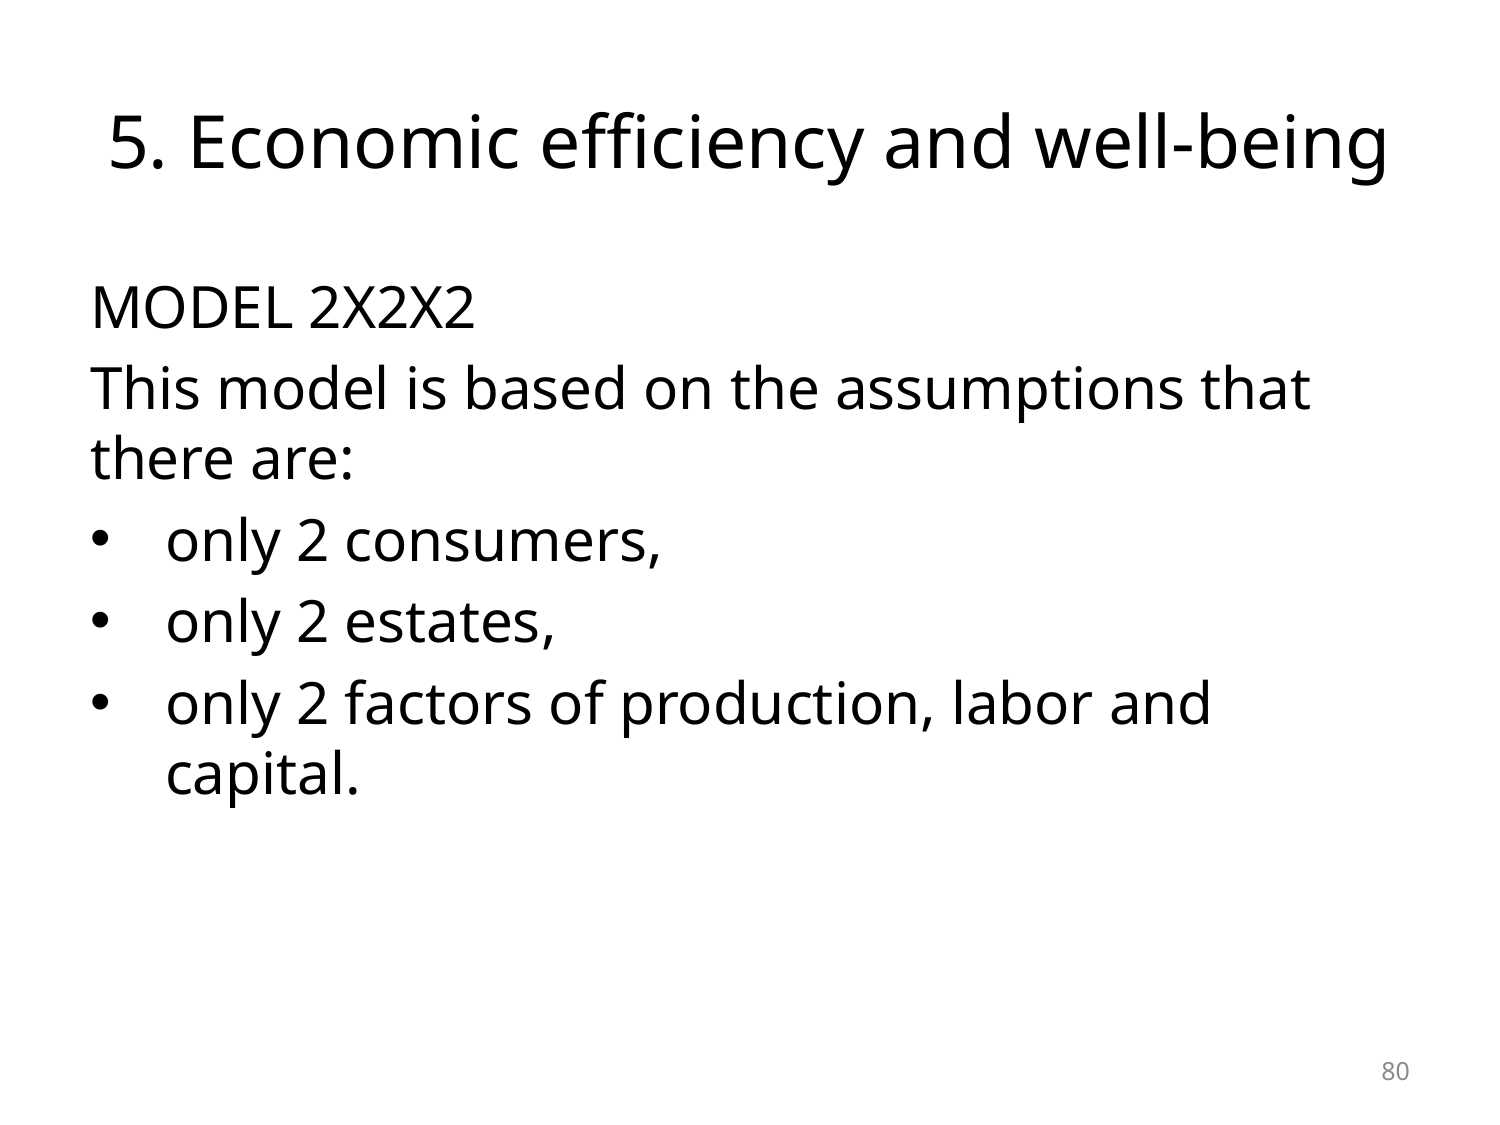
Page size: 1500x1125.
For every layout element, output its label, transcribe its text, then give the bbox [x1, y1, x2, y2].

slide_number 80 [1074, 1042, 1425, 1103]
title 5. Economic efficiency and well-being [75, 45, 1425, 233]
list MODEL 2X2X2 This model is based on the assumptions that there are: only 2 consumers, only 2 estates, only 2 factors of production, labor and capital. [75, 262, 1425, 1005]
